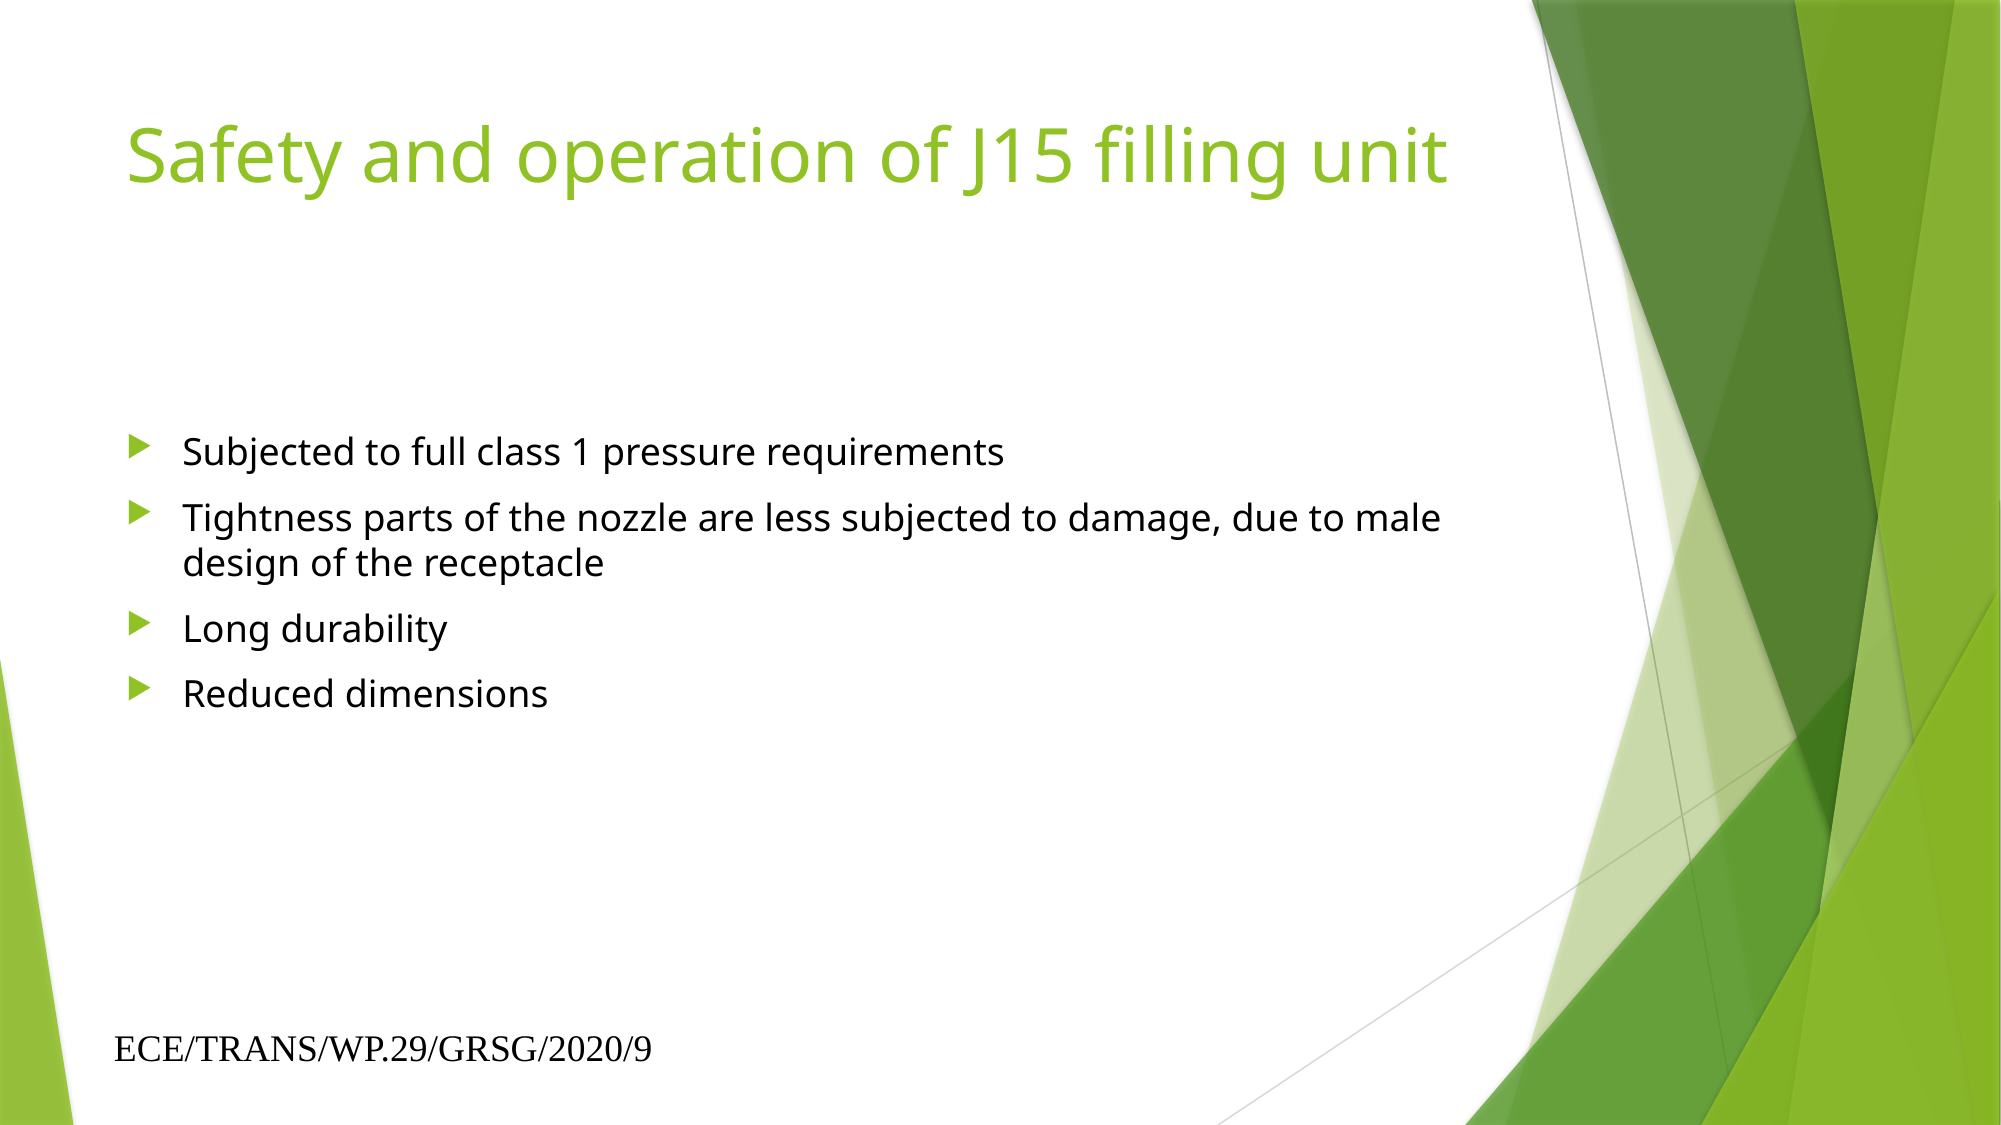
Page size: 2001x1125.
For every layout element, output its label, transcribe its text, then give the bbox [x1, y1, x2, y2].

title Safety and operation of J15 filling unit [111, 99, 1522, 317]
text_box ECE/TRANS/WP.29/GRSG/2020/9 [89, 971, 1092, 1077]
list Subjected to full class 1 pressure requirements Tightness parts of the nozzle are less subjected to damage, due to male design of the receptacle Long durability Reduced dimensions [111, 354, 1522, 992]
